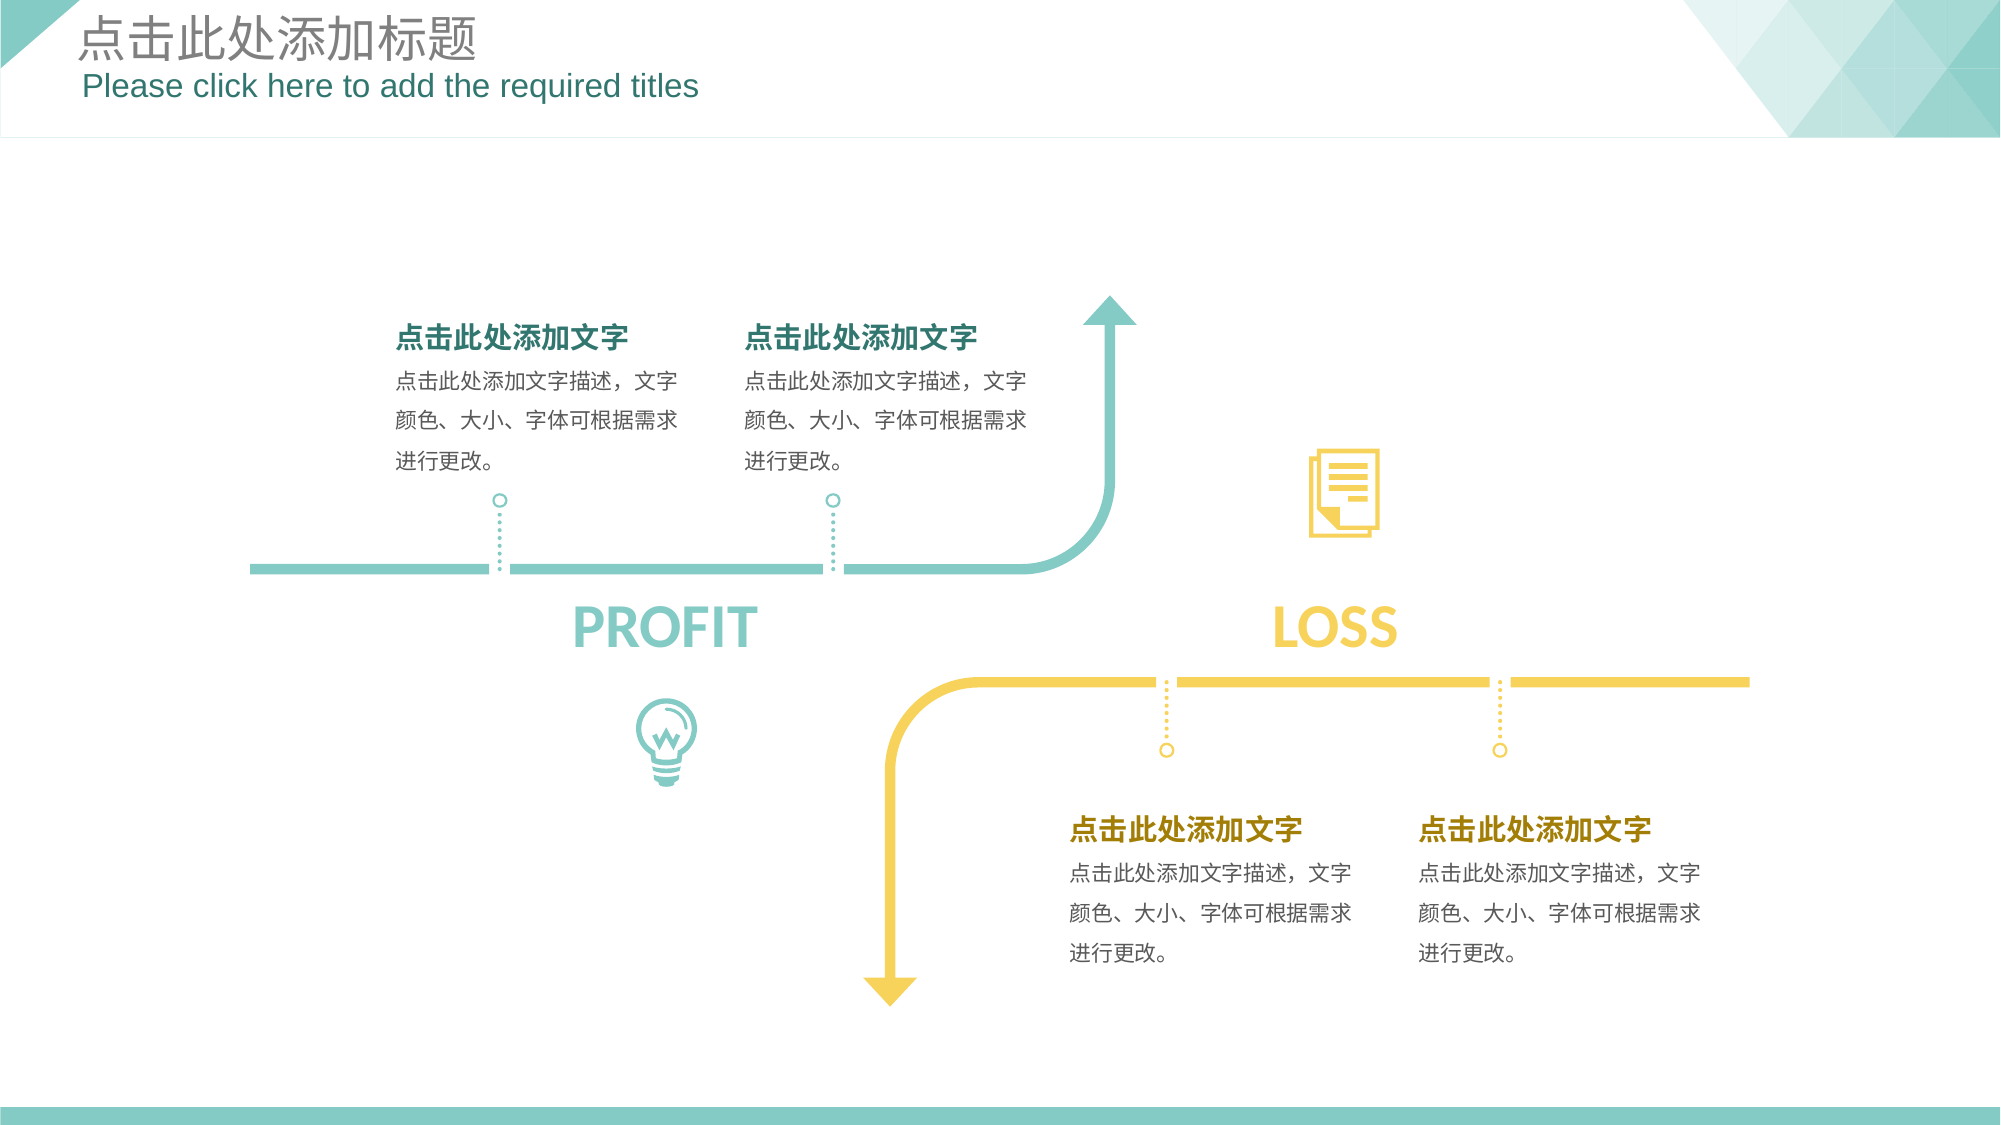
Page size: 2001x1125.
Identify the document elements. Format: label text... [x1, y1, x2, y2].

text_box [1492, 742, 1508, 758]
text_box [1177, 677, 1490, 688]
text_box [825, 493, 841, 508]
text_box 点击此处添加文字 点击此处添加文字描述，文字颜色、大小、字体可根据需求进行更改。 [1054, 786, 1369, 974]
text_box 点击此处添加文字 点击此处添加文字描述，文字颜色、大小、字体可根据需求进行更改。 [1403, 786, 1718, 974]
text_box [636, 698, 697, 766]
text_box 点击此处添加文字 点击此处添加文字描述，文字颜色、大小、字体可根据需求进行更改。 [380, 294, 695, 482]
text_box [492, 493, 508, 508]
text_box [863, 677, 1157, 1007]
text_box LOSS [1190, 584, 1481, 660]
text_box [510, 563, 823, 575]
text_box 点击此处添加文字 点击此处添加文字描述，文字颜色、大小、字体可根据需求进行更改。 [729, 294, 1044, 482]
text_box [652, 766, 681, 774]
text_box [653, 774, 680, 787]
text_box [250, 563, 490, 575]
text_box Please click here to add the required titles [67, 57, 716, 112]
text_box [1510, 677, 1750, 688]
text_box [1309, 448, 1380, 538]
text_box [1159, 742, 1175, 758]
text_box PROFIT [520, 584, 811, 660]
text_box 点击此处添加标题 [62, 0, 636, 75]
text_box [843, 295, 1137, 575]
